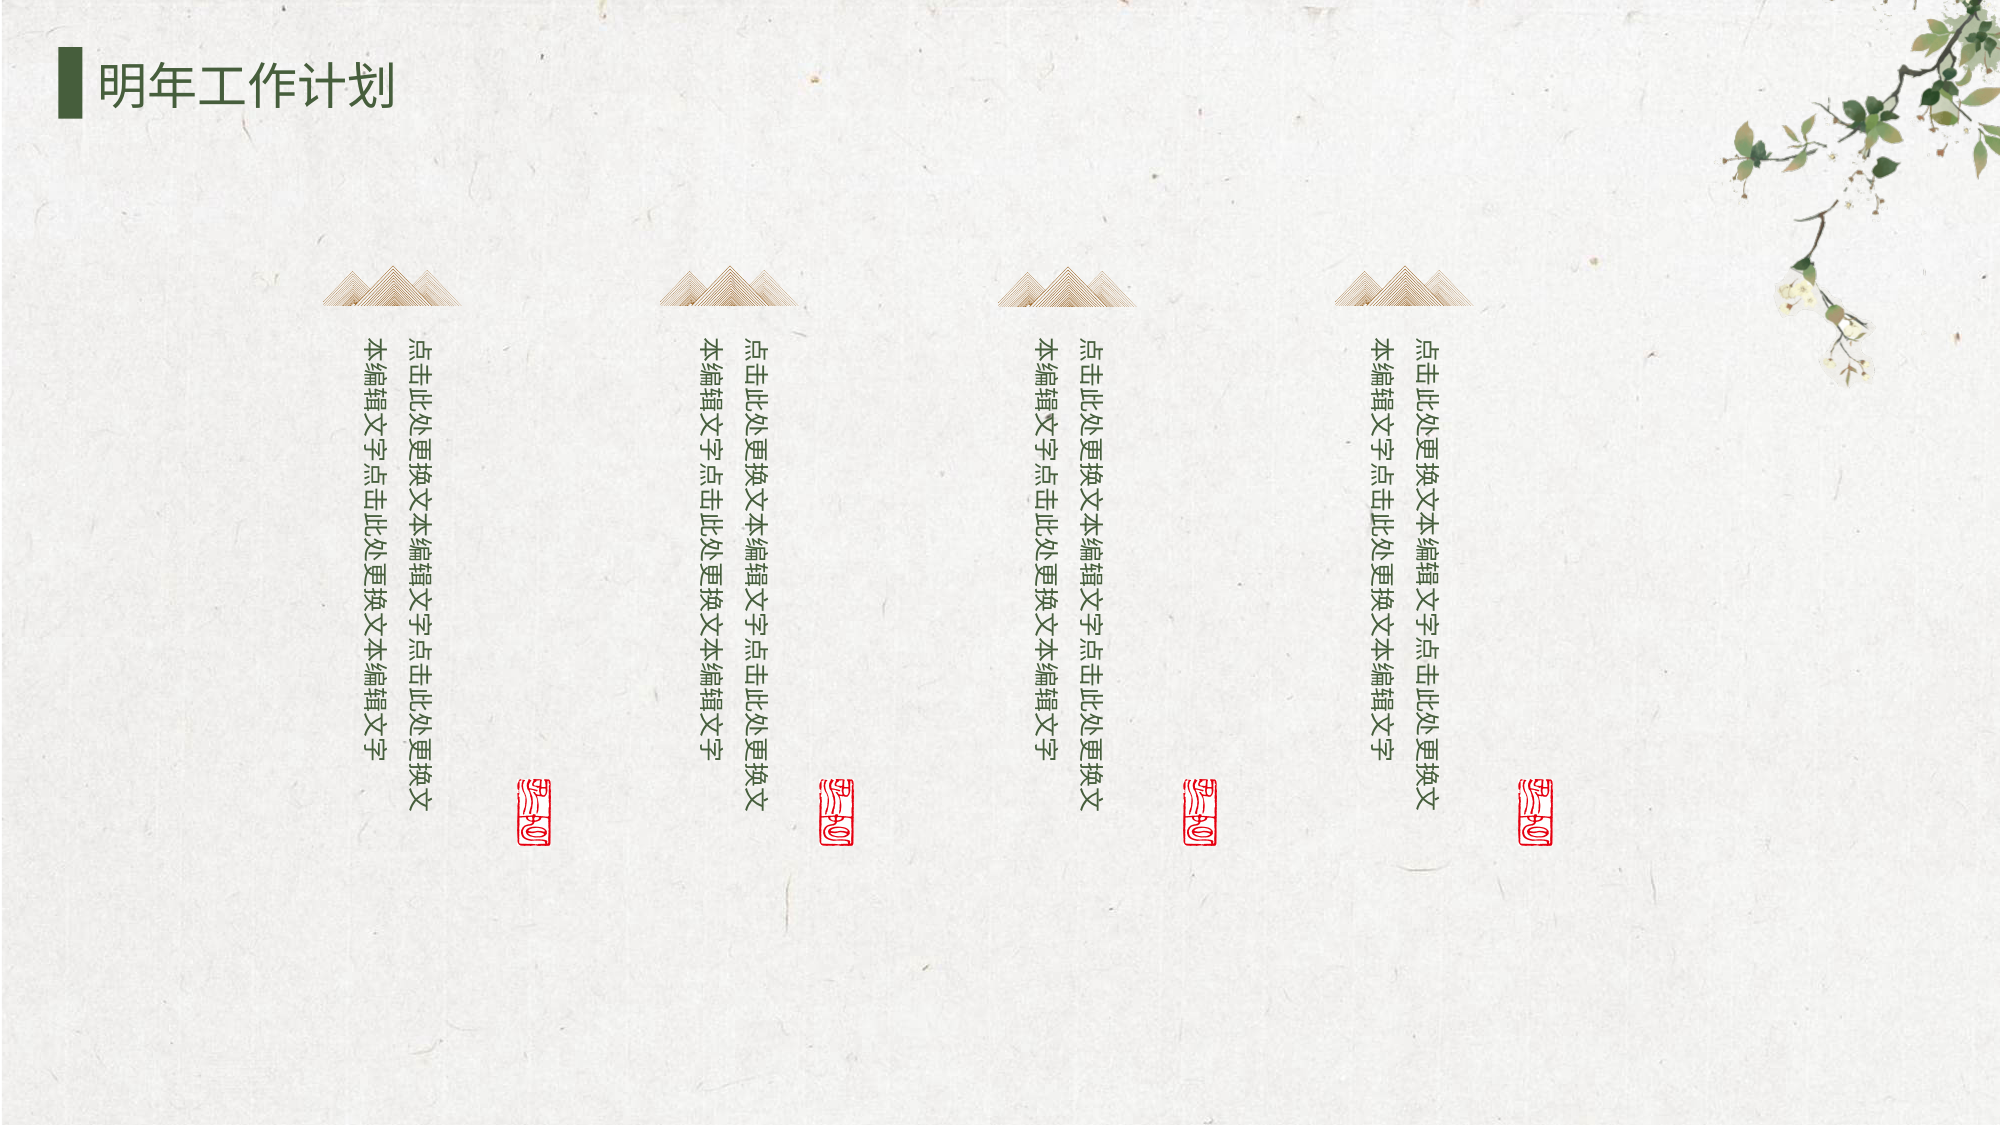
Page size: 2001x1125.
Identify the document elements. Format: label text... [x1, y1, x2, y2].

text_box 点击此处更换文本编辑文字点击此处更换文本编辑文字点击此处更换文本编辑文字 [342, 322, 459, 846]
picture [1, 0, 2000, 1125]
text_box 点击此处更换文本编辑文字点击此处更换文本编辑文字点击此处更换文本编辑文字 [1013, 322, 1131, 846]
text_box 点击此处更换文本编辑文字点击此处更换文本编辑文字点击此处更换文本编辑文字 [1349, 322, 1466, 846]
text_box [57, 46, 82, 120]
text_box 点击此处更换文本编辑文字点击此处更换文本编辑文字点击此处更换文本编辑文字 [678, 322, 795, 846]
text_box 明年工作计划 [82, 46, 569, 122]
